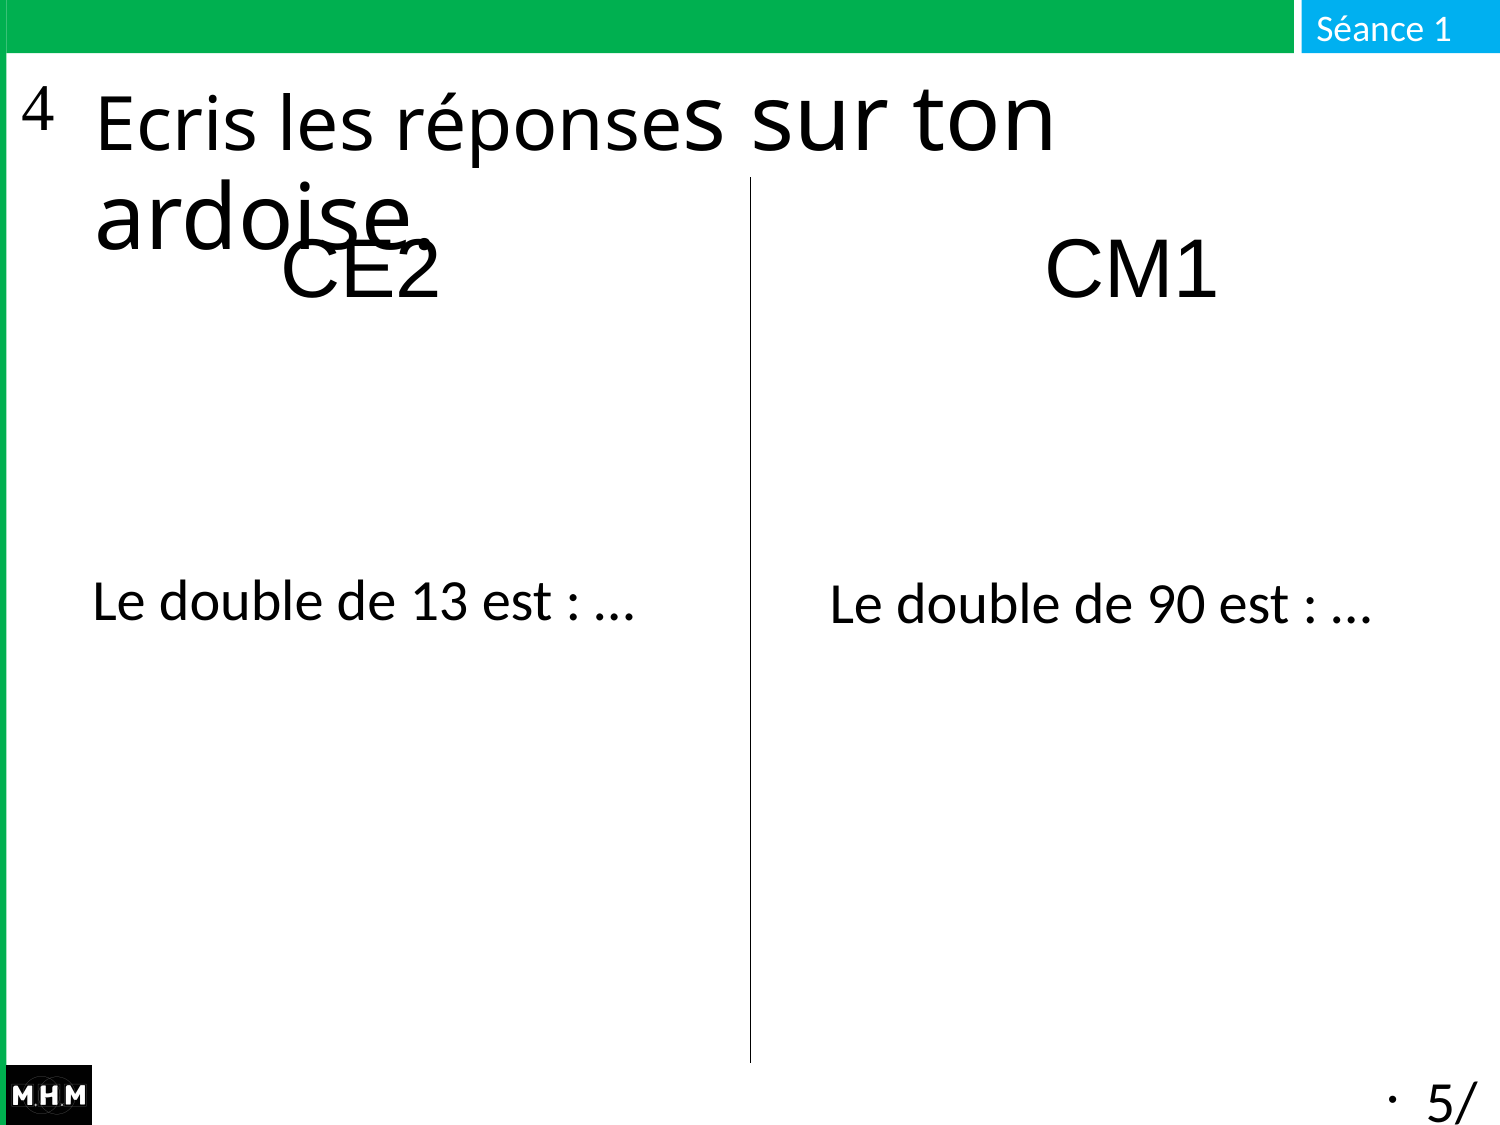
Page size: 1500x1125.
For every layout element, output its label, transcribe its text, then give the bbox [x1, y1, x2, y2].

text_box Le double de 13 est : … [77, 484, 650, 729]
list 5/8 [1373, 1064, 1500, 1125]
picture [6, 1065, 92, 1125]
text_box Le double de 90 est : … [814, 487, 1387, 733]
title Ecris les réponses sur ton ardoise. [79, 64, 1374, 153]
text_box CE2 CM1 [265, 206, 1241, 315]
